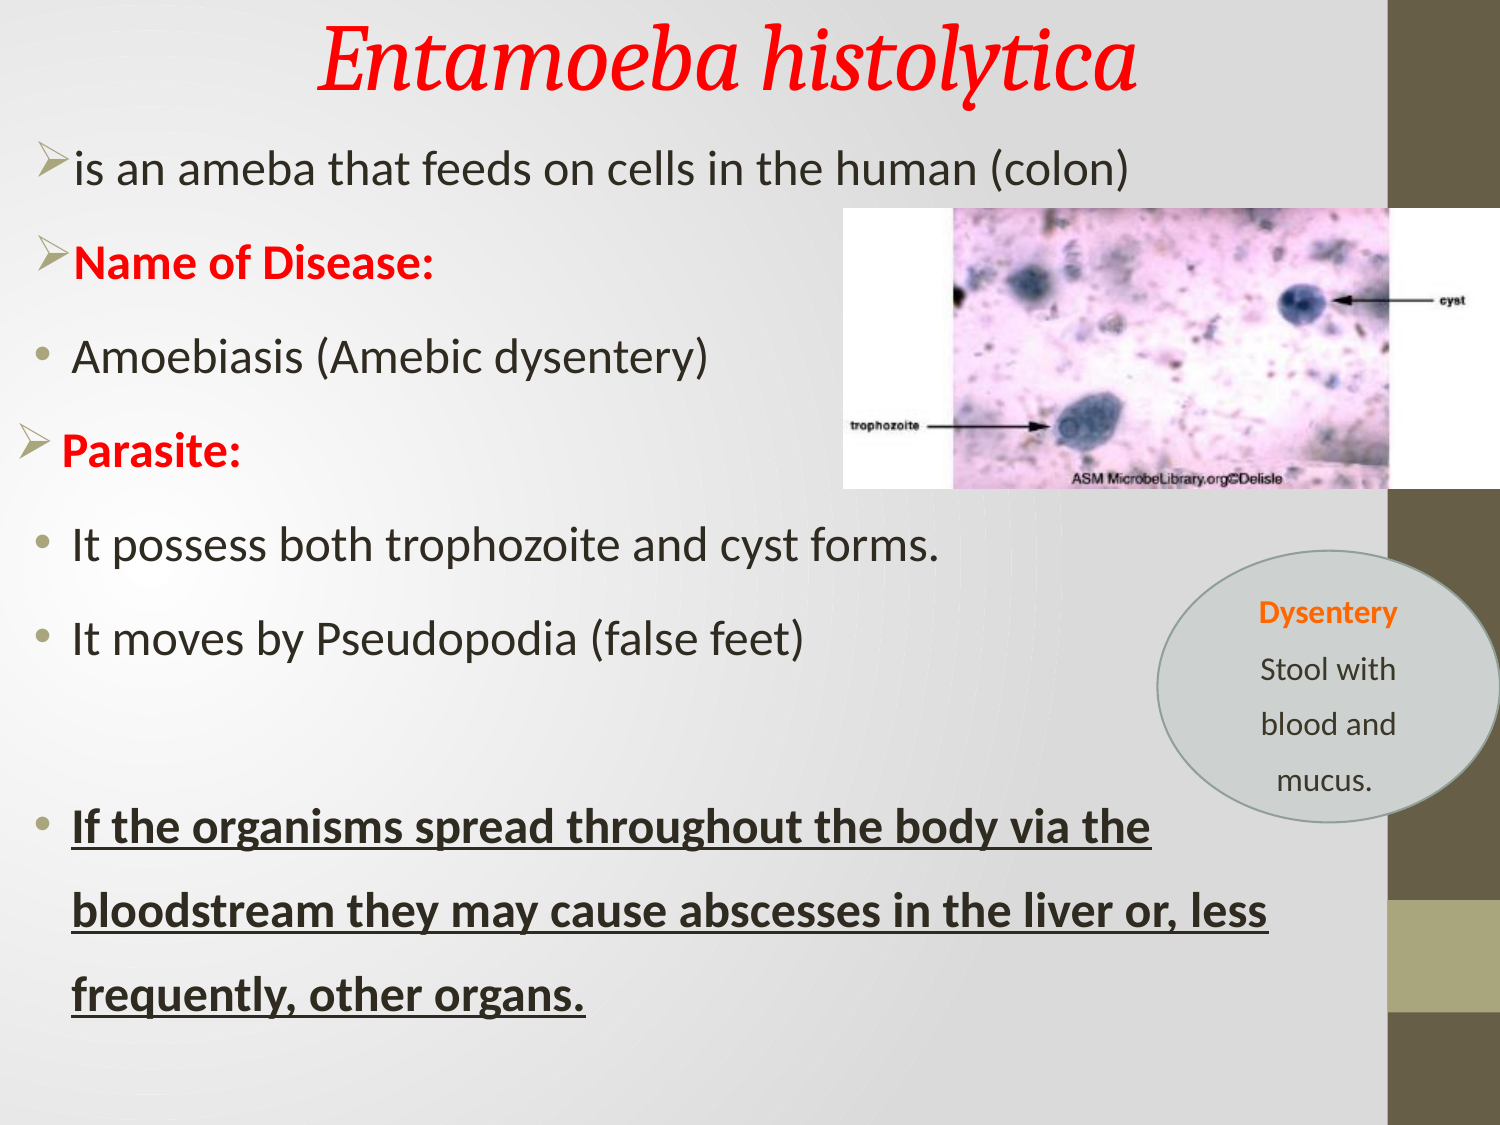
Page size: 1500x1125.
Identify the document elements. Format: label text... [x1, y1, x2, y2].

text_box Dysentery Stool with blood and mucus. [1156, 549, 1500, 824]
list is an ameba that feeds on cells in the human (colon) Name of Disease: Amoebiasis (Amebic dysentery) Parasite: It possess both trophozoite and cyst forms. It moves by Pseudopodia (false feet) If the organisms spread throughout the body via the bloodstream they may cause abscesses in the liver or, less frequently, other organs. [0, 104, 1353, 1094]
title Entamoeba histolytica [112, 0, 1346, 104]
picture [842, 207, 1500, 490]
